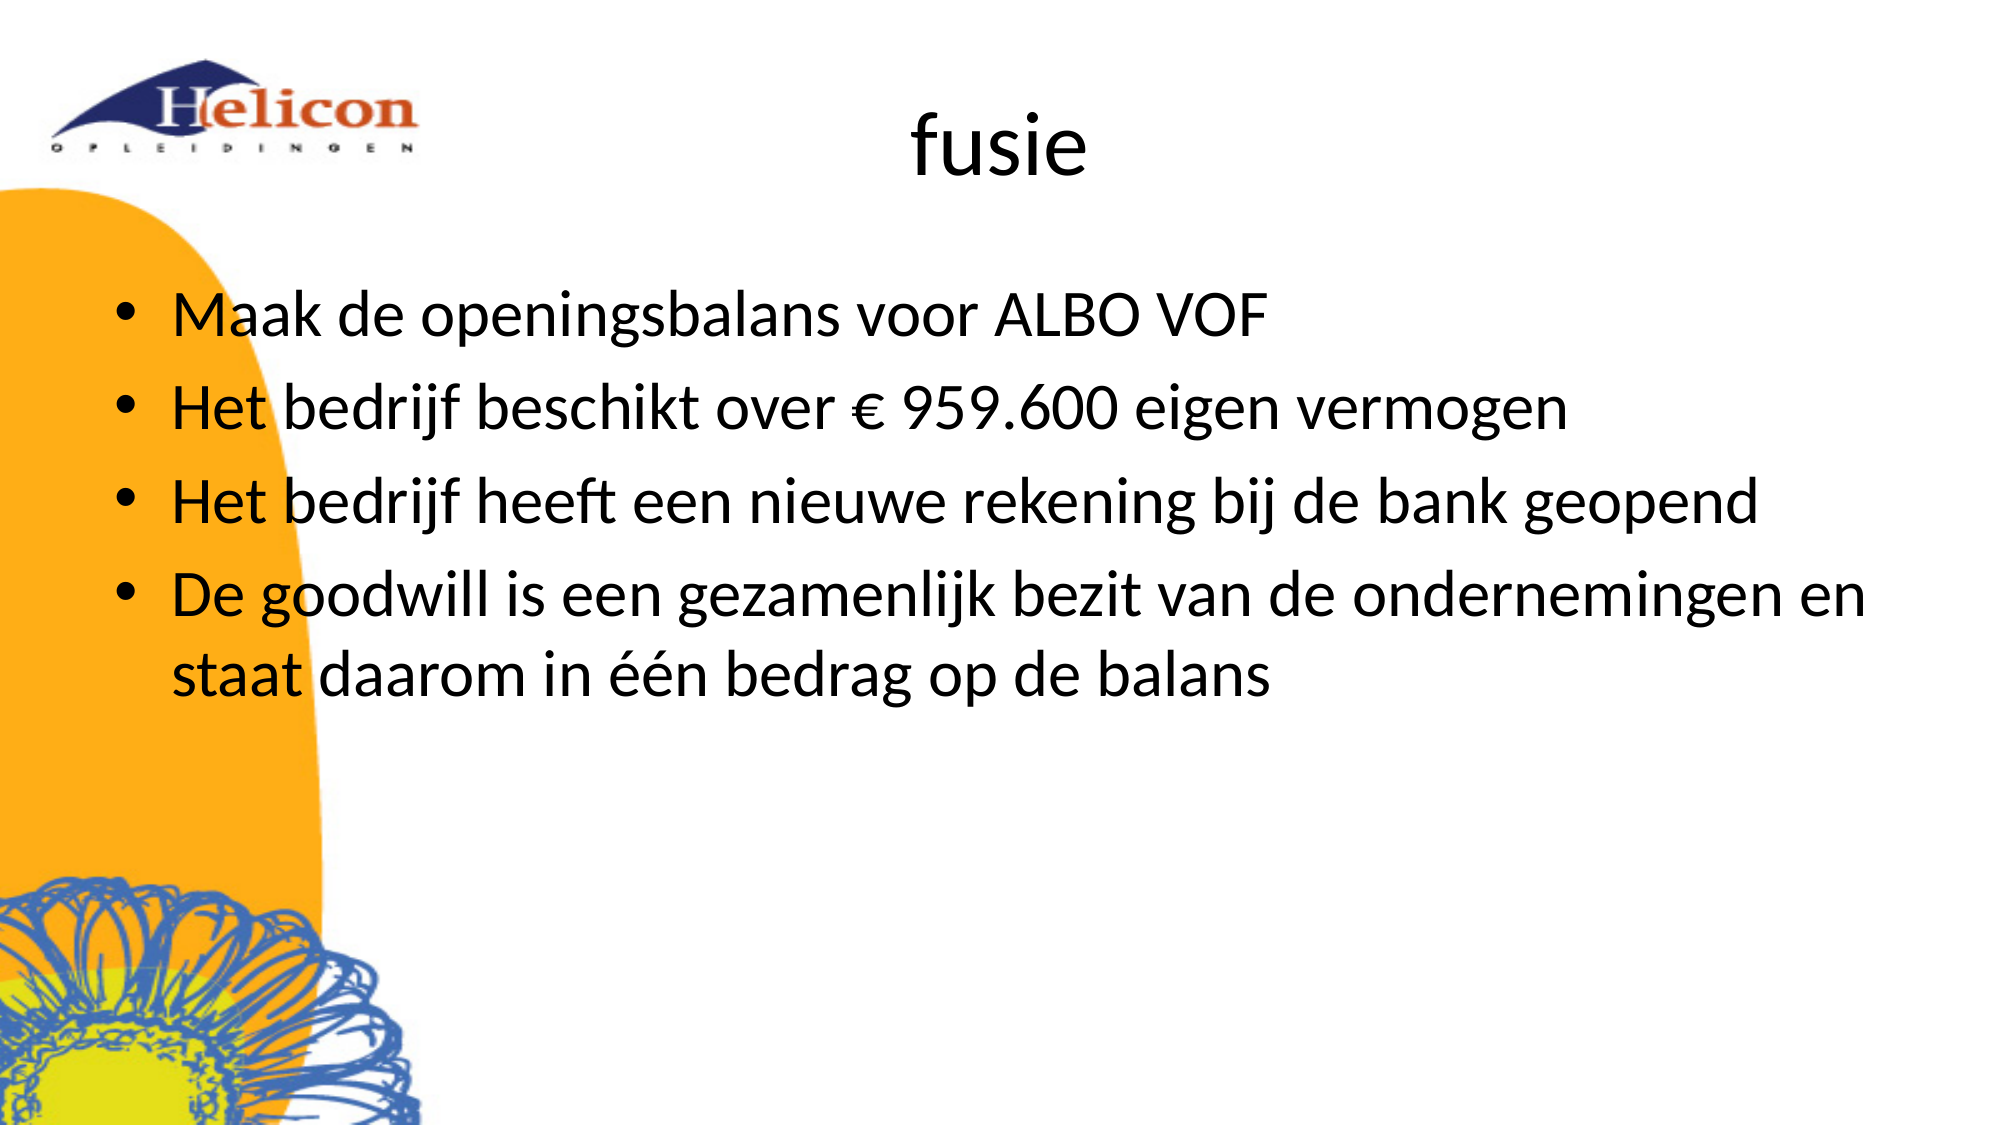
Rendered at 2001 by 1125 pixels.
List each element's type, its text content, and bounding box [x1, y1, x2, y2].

picture [0, 0, 2001, 1125]
title fusie [99, 45, 1900, 233]
list Maak de openingsbalans voor ALBO VOF Het bedrijf beschikt over € 959.600 eigen vermogen Het bedrijf heeft een nieuwe rekening bij de bank geopend De goodwill is een gezamenlijk bezit van de ondernemingen en staat daarom in één bedrag op de balans [99, 262, 1900, 1005]
